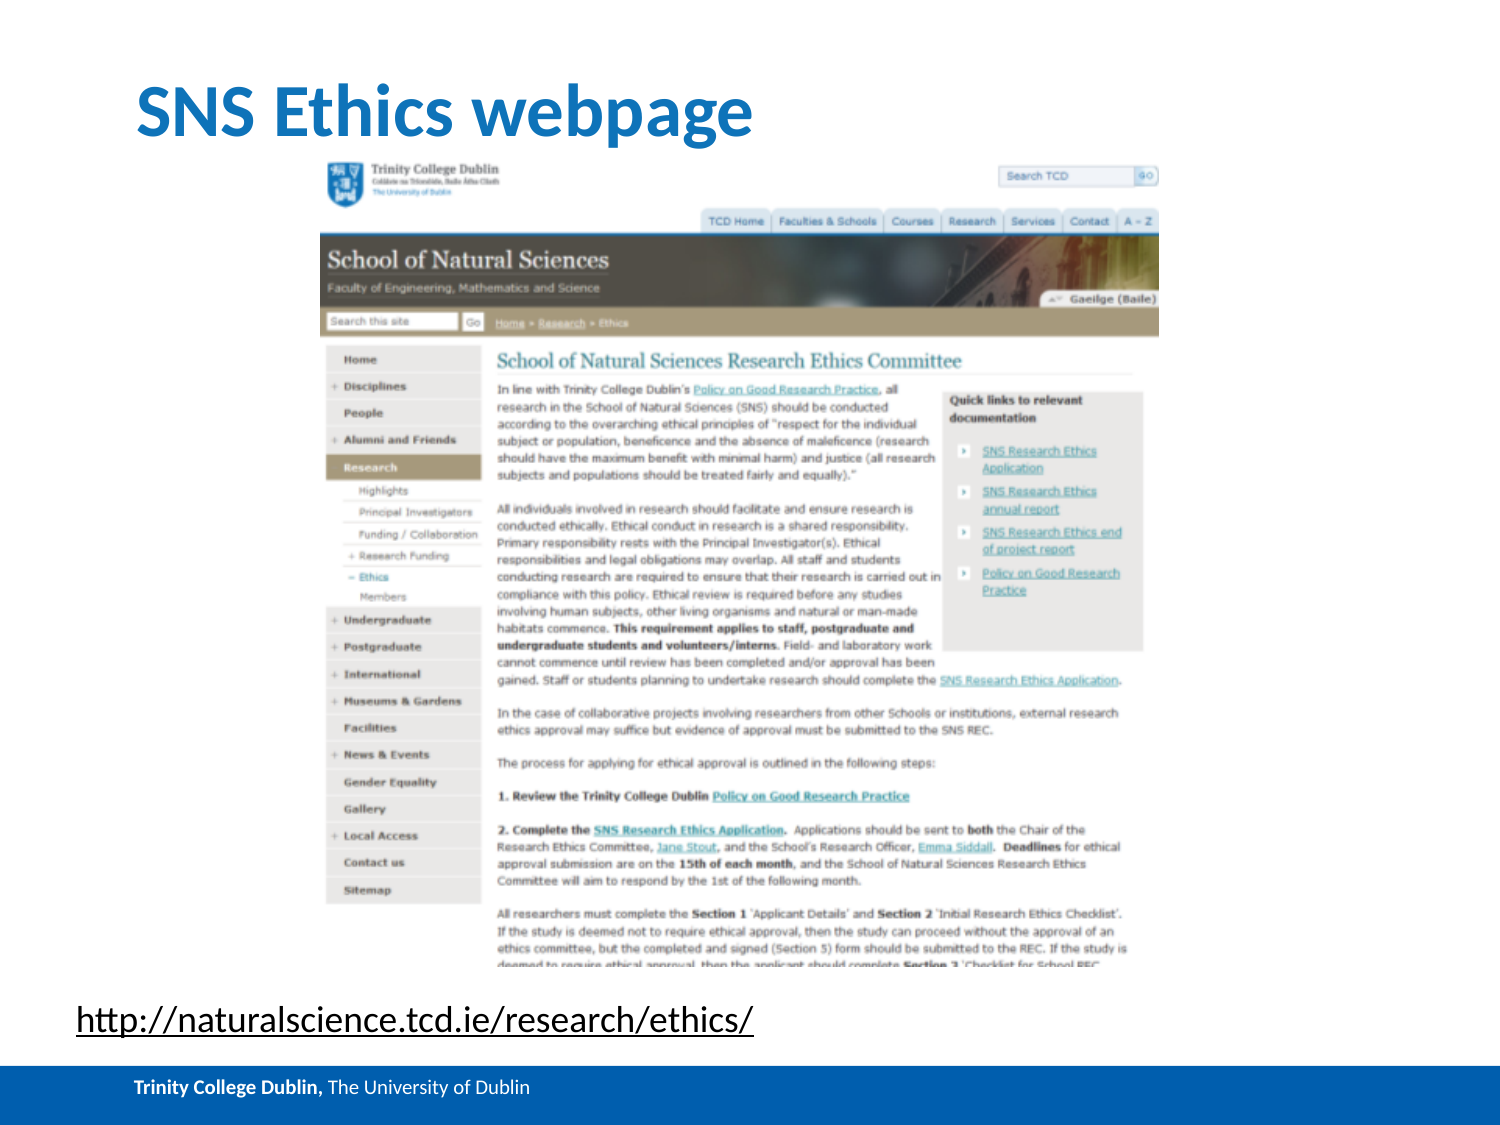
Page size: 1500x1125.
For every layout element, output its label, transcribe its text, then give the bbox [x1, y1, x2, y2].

title SNS Ethics webpage [135, 59, 1367, 152]
picture [320, 153, 1160, 967]
text_box http://naturalscience.tcd.ie/research/ethics/ [61, 987, 1233, 1047]
